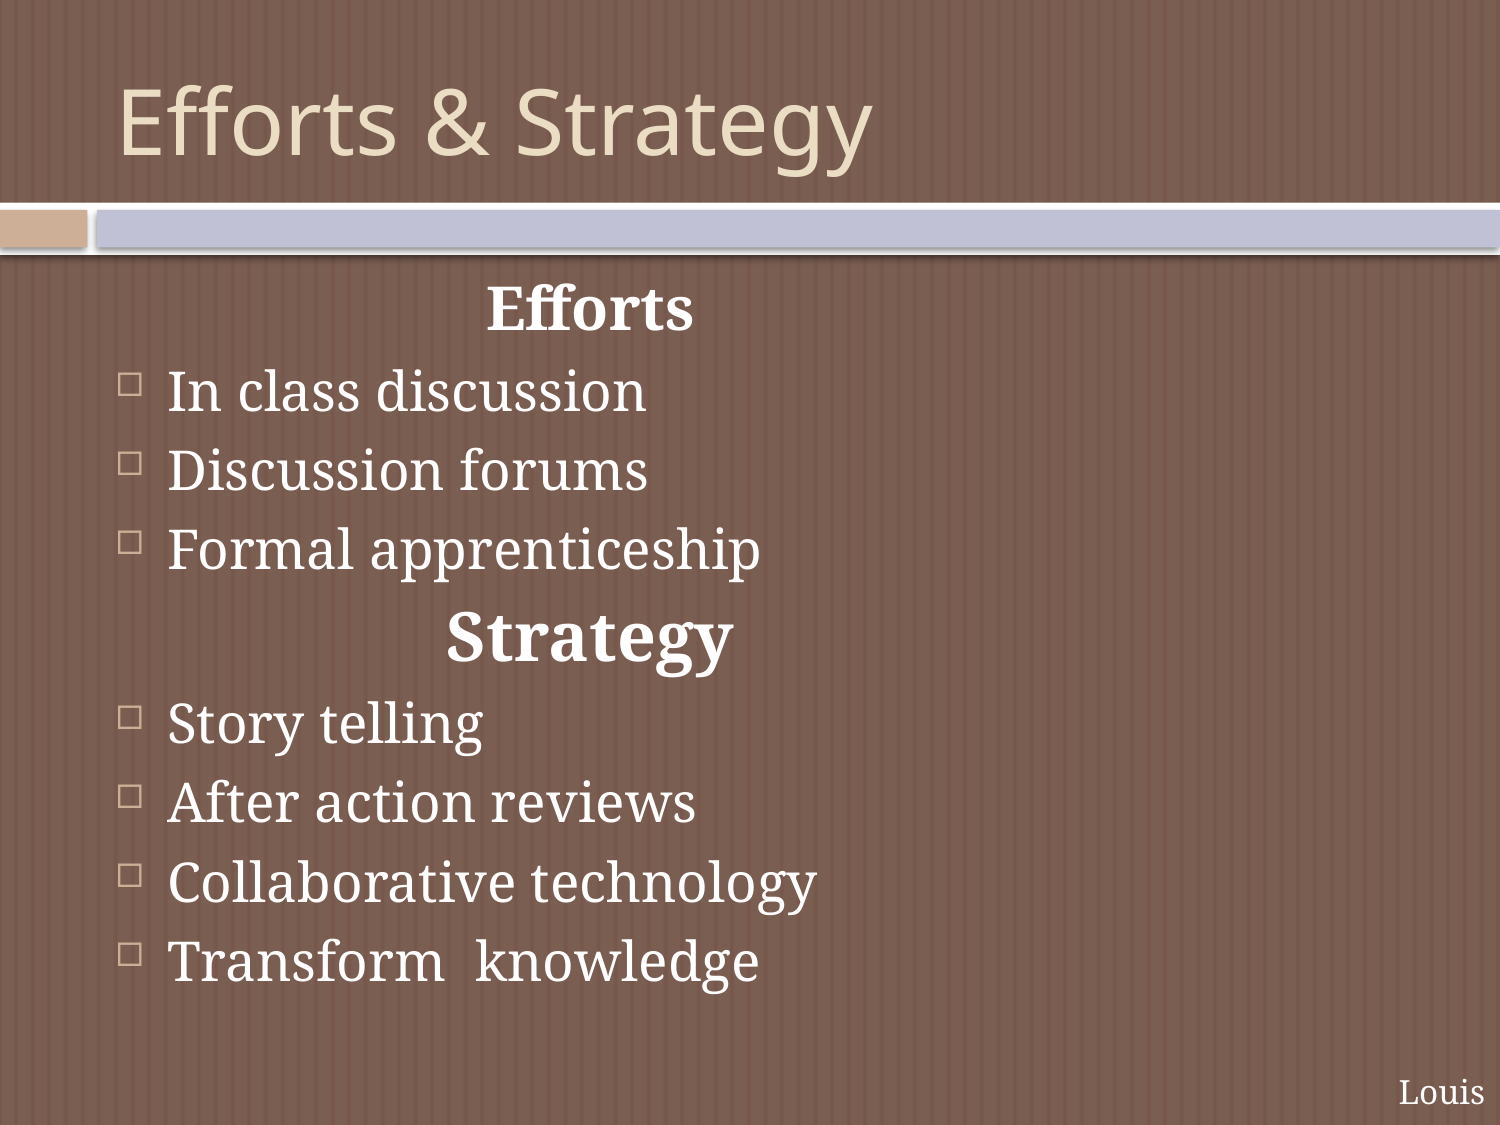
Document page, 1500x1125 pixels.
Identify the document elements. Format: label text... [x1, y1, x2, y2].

title Efforts & Strategy [100, 37, 1439, 201]
list Efforts In class discussion Discussion forums Formal apprenticeship Strategy Story telling After action reviews Collaborative technology Transform knowledge [100, 262, 1439, 1001]
text_box Louis [1175, 1064, 1500, 1119]
